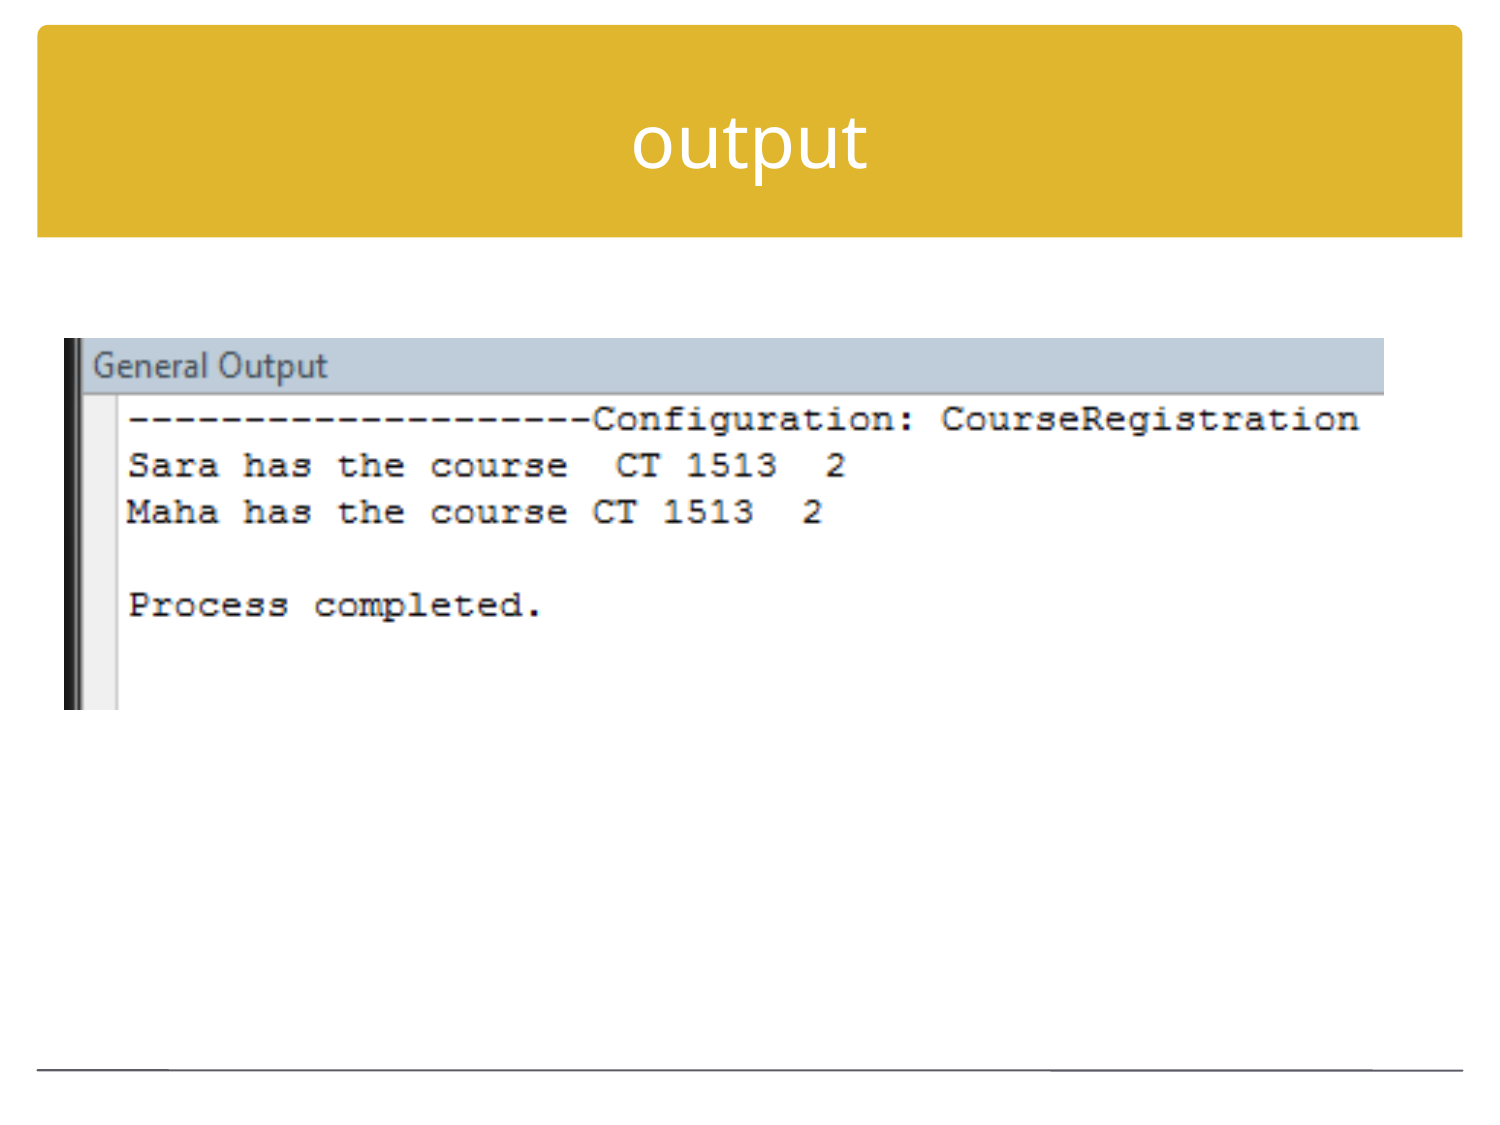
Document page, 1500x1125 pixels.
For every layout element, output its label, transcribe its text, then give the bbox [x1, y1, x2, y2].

title output [49, 44, 1451, 233]
picture [64, 337, 1384, 710]
